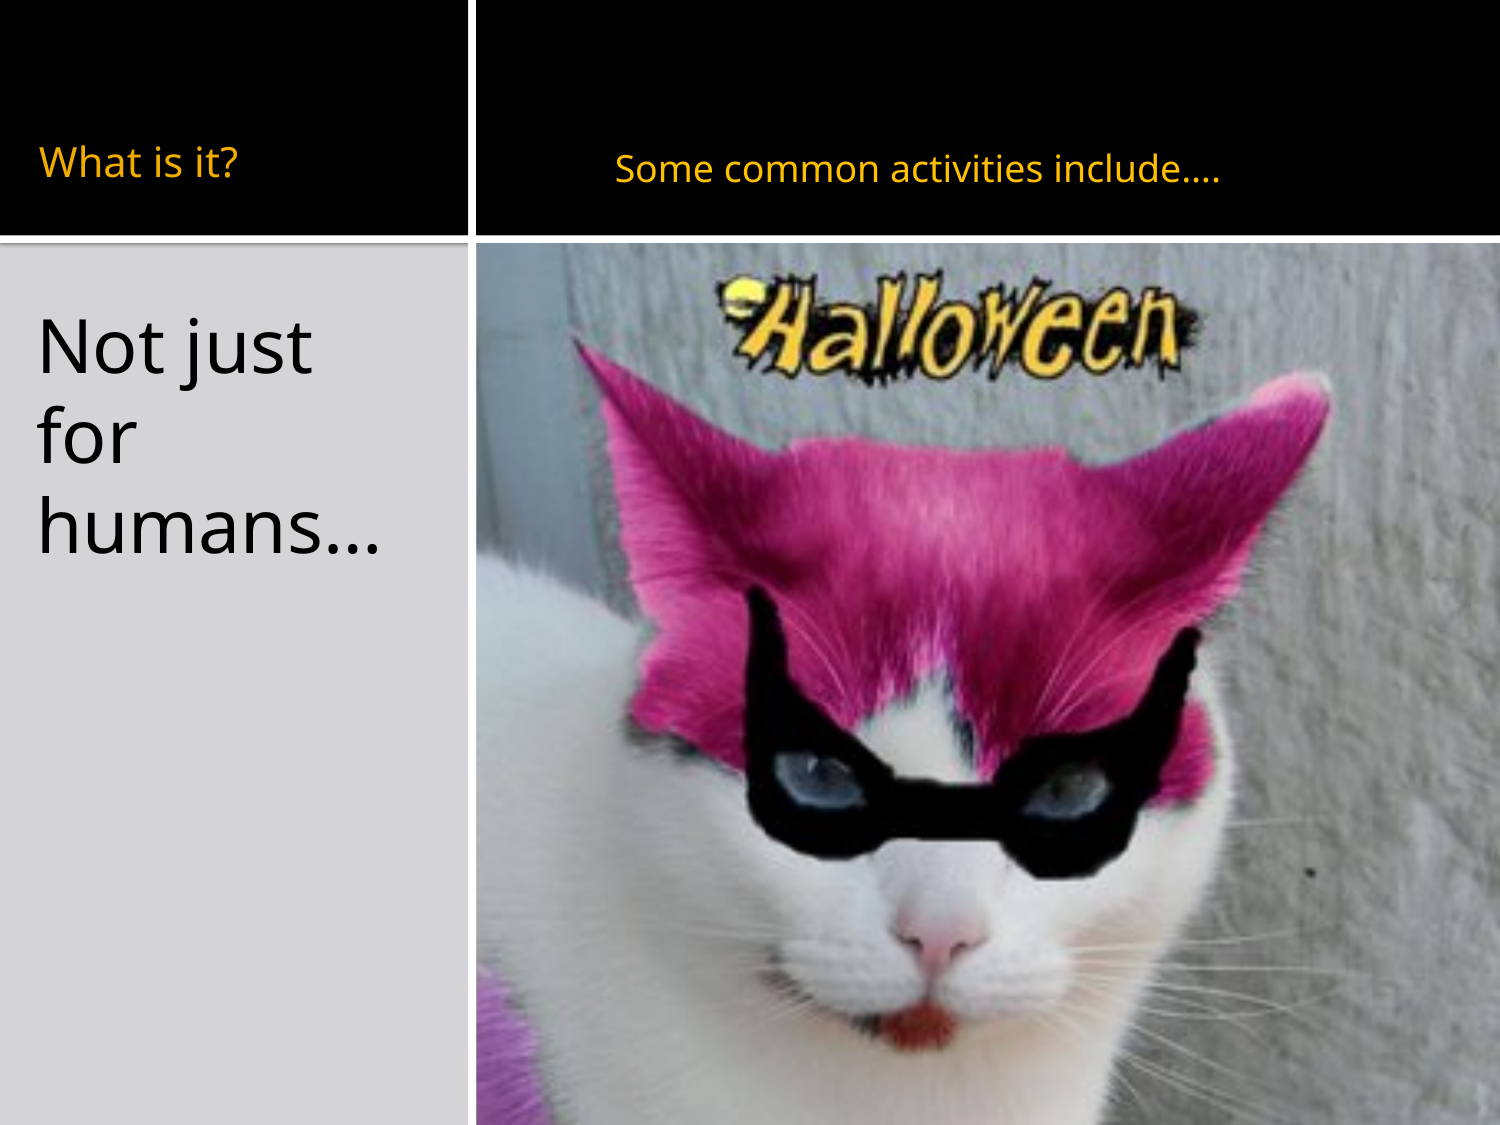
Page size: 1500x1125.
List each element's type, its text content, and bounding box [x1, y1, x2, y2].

text_box Some common activities include…. [599, 137, 1263, 198]
picture [476, 243, 1500, 1125]
list Not just for humans… [26, 283, 433, 1034]
title What is it? [26, 25, 442, 186]
